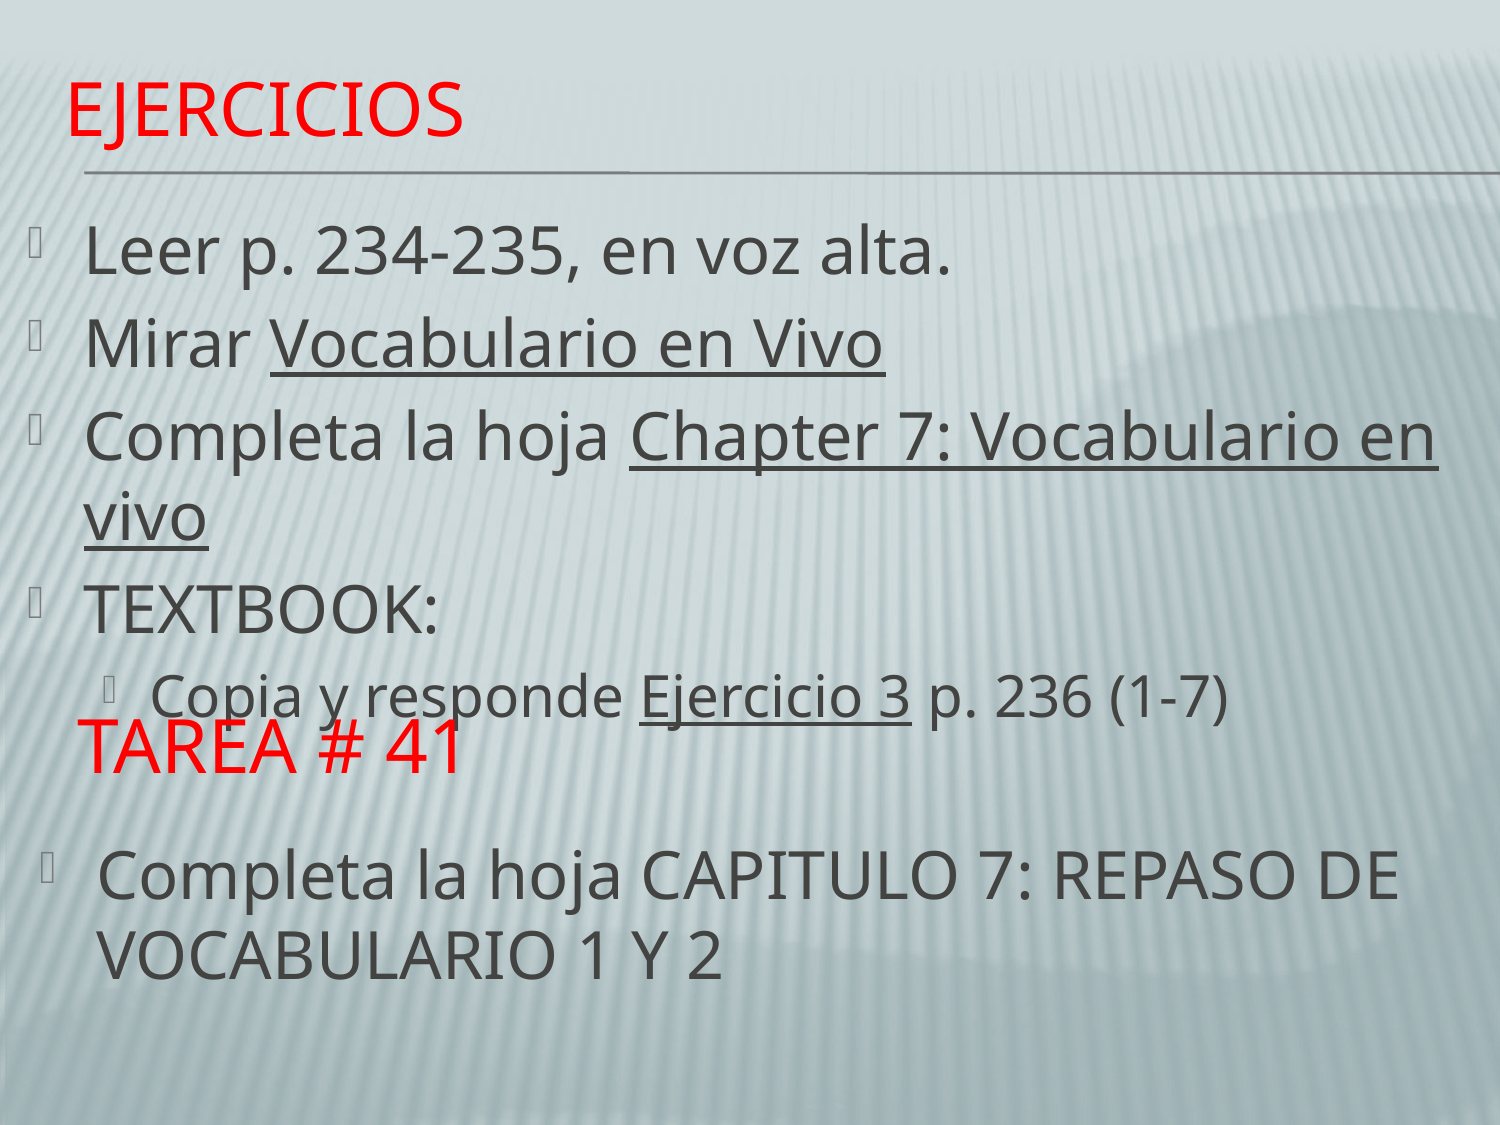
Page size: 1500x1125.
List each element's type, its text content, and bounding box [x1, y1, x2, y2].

title eJERCICIOS [50, 37, 1475, 175]
list Leer p. 234-235, en voz alta. Mirar Vocabulario en Vivo Completa la hoja Chapter 7: Vocabulario en vivo TEXTBOOK: Copia y responde Ejercicio 3 p. 236 (1-7) [12, 200, 1500, 700]
text_box Tarea # 41 [62, 674, 1488, 813]
text_box Completa la hoja CAPITULO 7: REPASO DE VOCABULARIO 1 Y 2 [24, 825, 1500, 1075]
